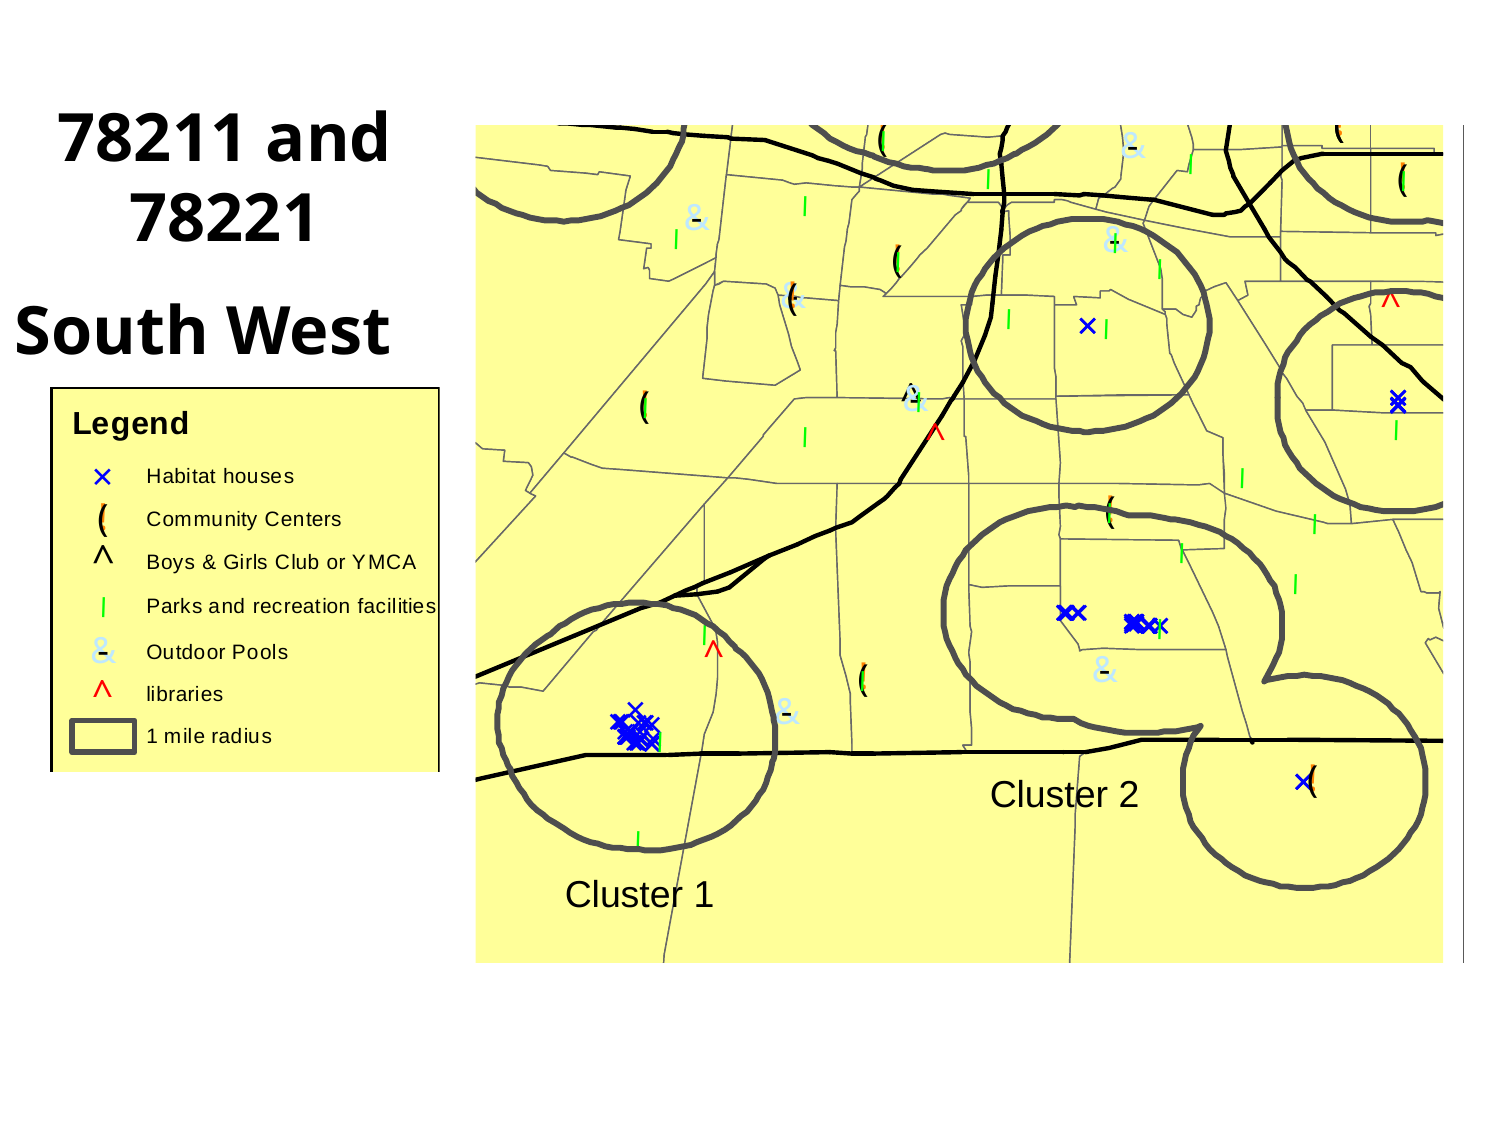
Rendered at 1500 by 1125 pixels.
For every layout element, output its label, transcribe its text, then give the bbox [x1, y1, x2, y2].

picture [49, 387, 440, 772]
text_box 78211 and 78221 South West [0, 87, 450, 376]
picture [475, 124, 1465, 964]
